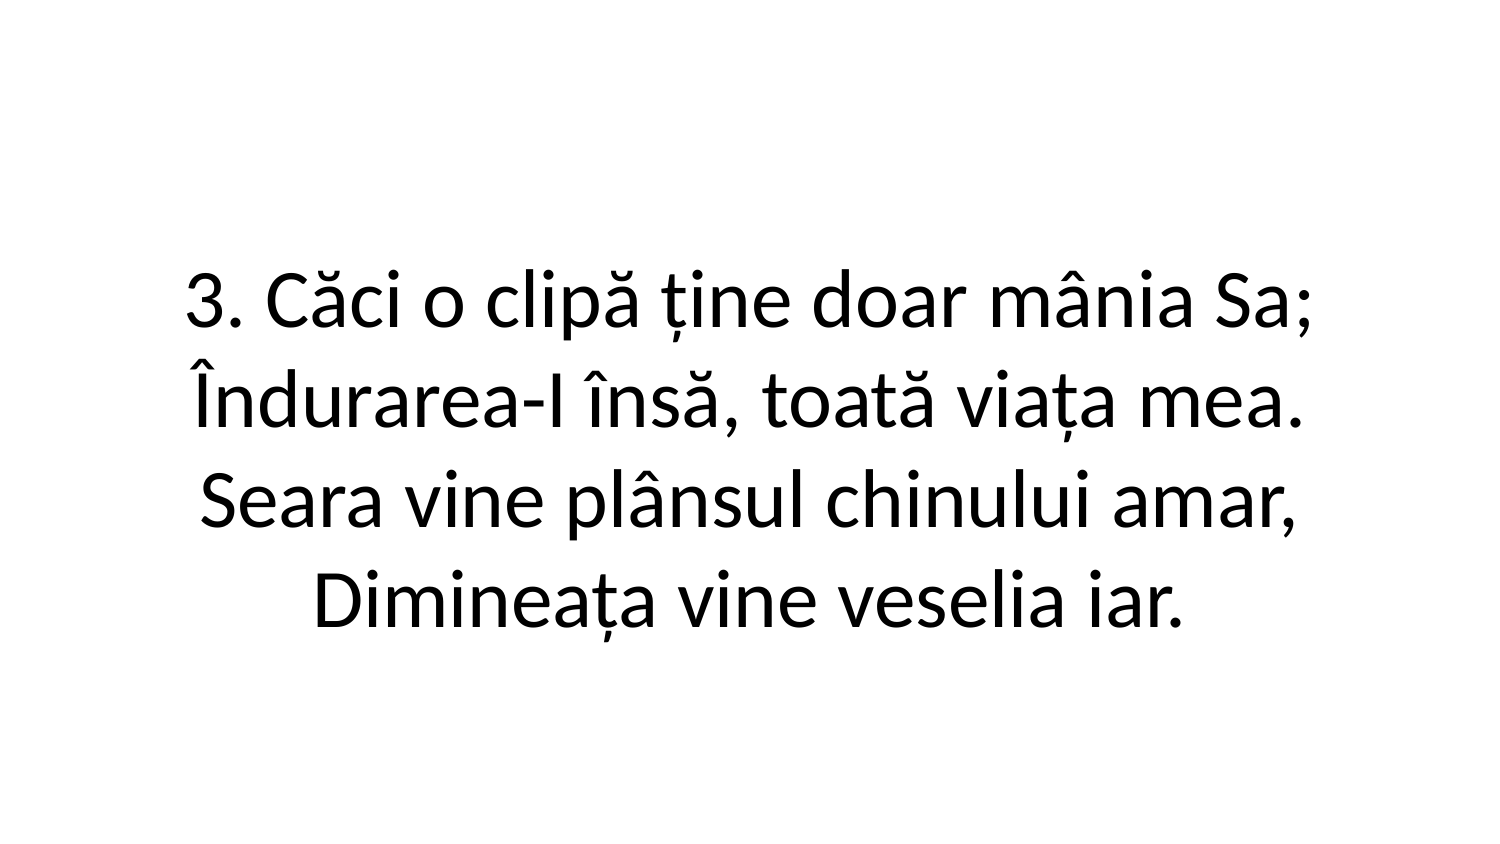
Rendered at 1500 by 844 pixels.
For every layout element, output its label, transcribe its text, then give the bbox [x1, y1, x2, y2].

text_box 3. Căci o clipă ține doar mânia Sa; Îndurarea-I însă, toată viața mea. Seara vine plânsul chinului amar, Dimineața vine veselia iar. [168, 192, 1332, 652]
